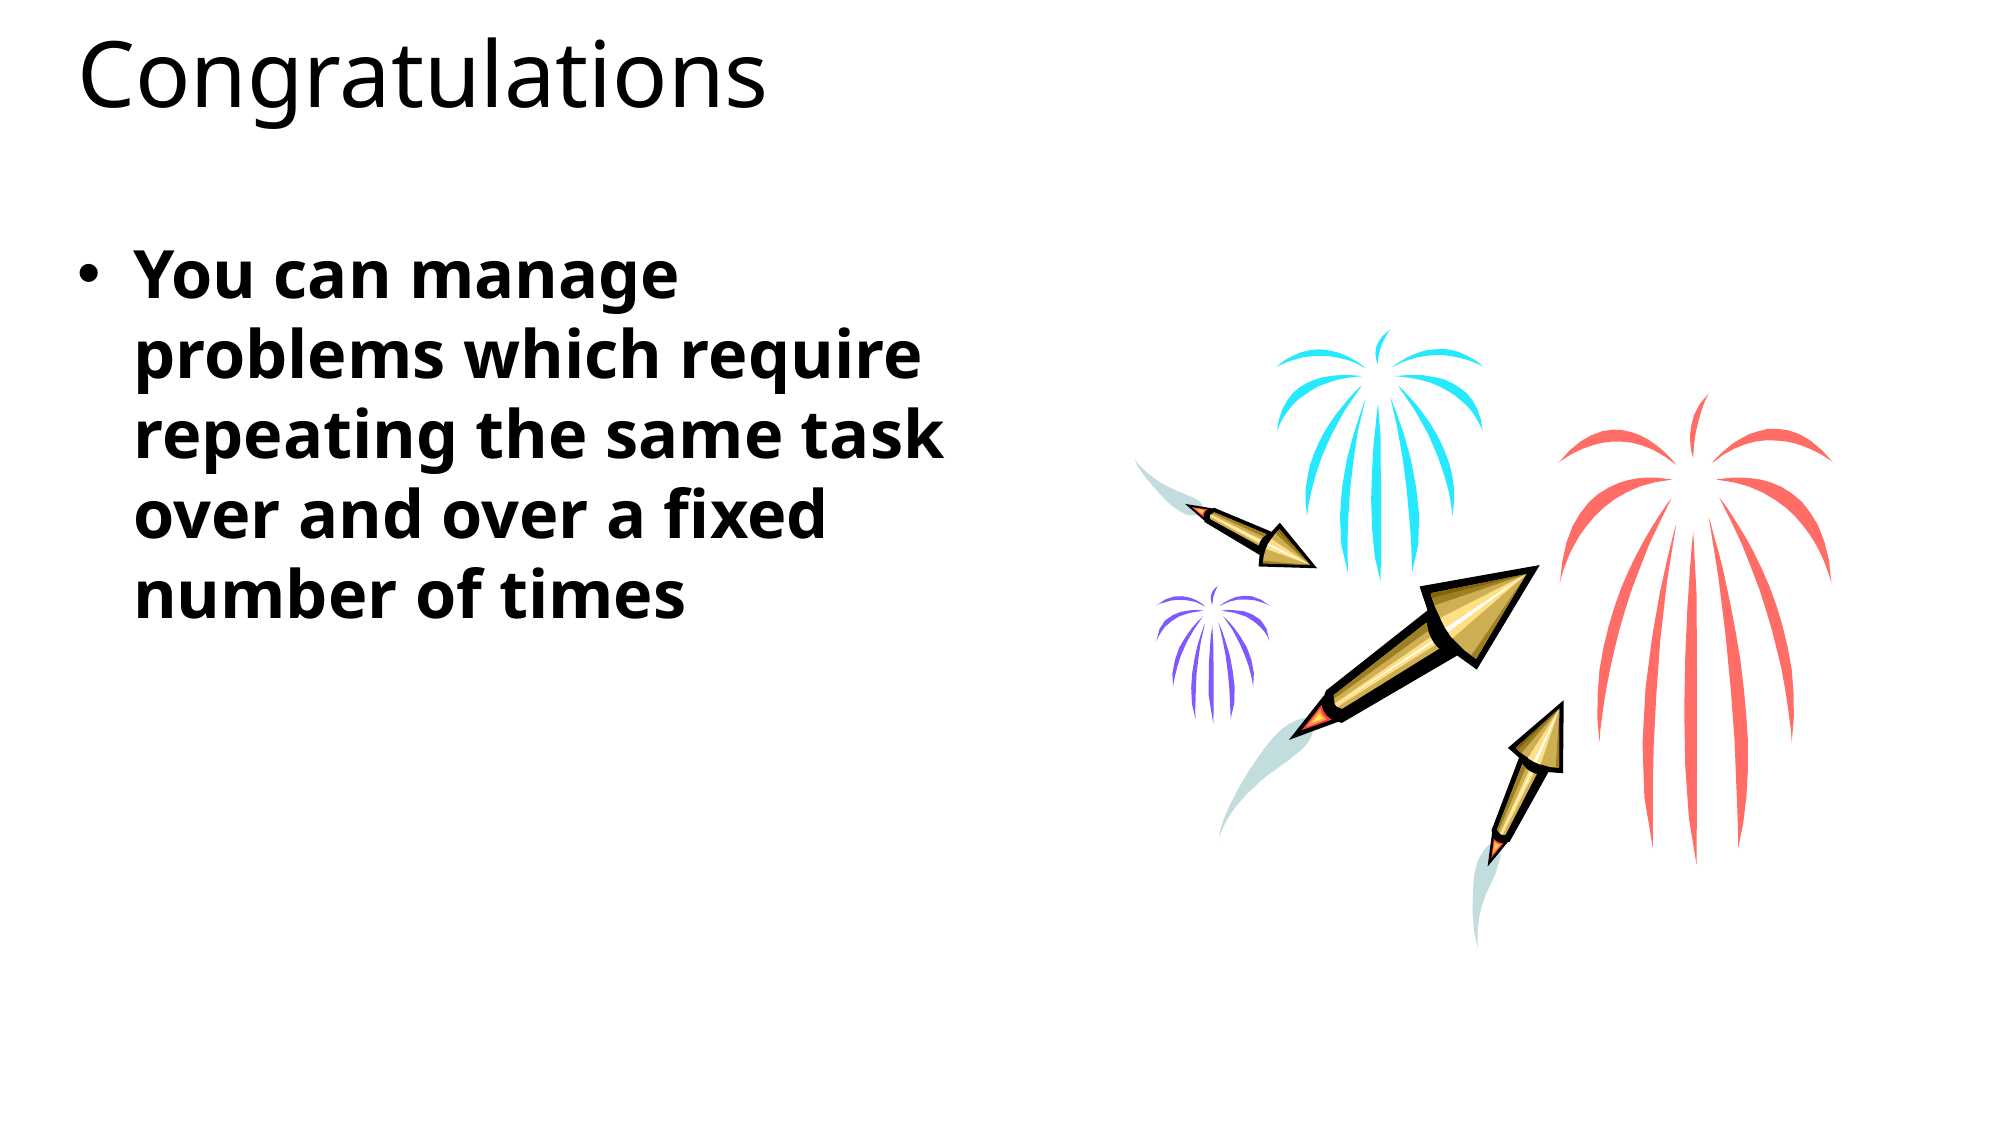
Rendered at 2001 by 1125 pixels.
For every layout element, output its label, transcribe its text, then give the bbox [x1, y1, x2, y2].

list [1134, 325, 1834, 948]
list You can manage problems which require repeating the same task over and over a fixed number of times [62, 224, 984, 1038]
title Congratulations [62, 29, 1953, 205]
